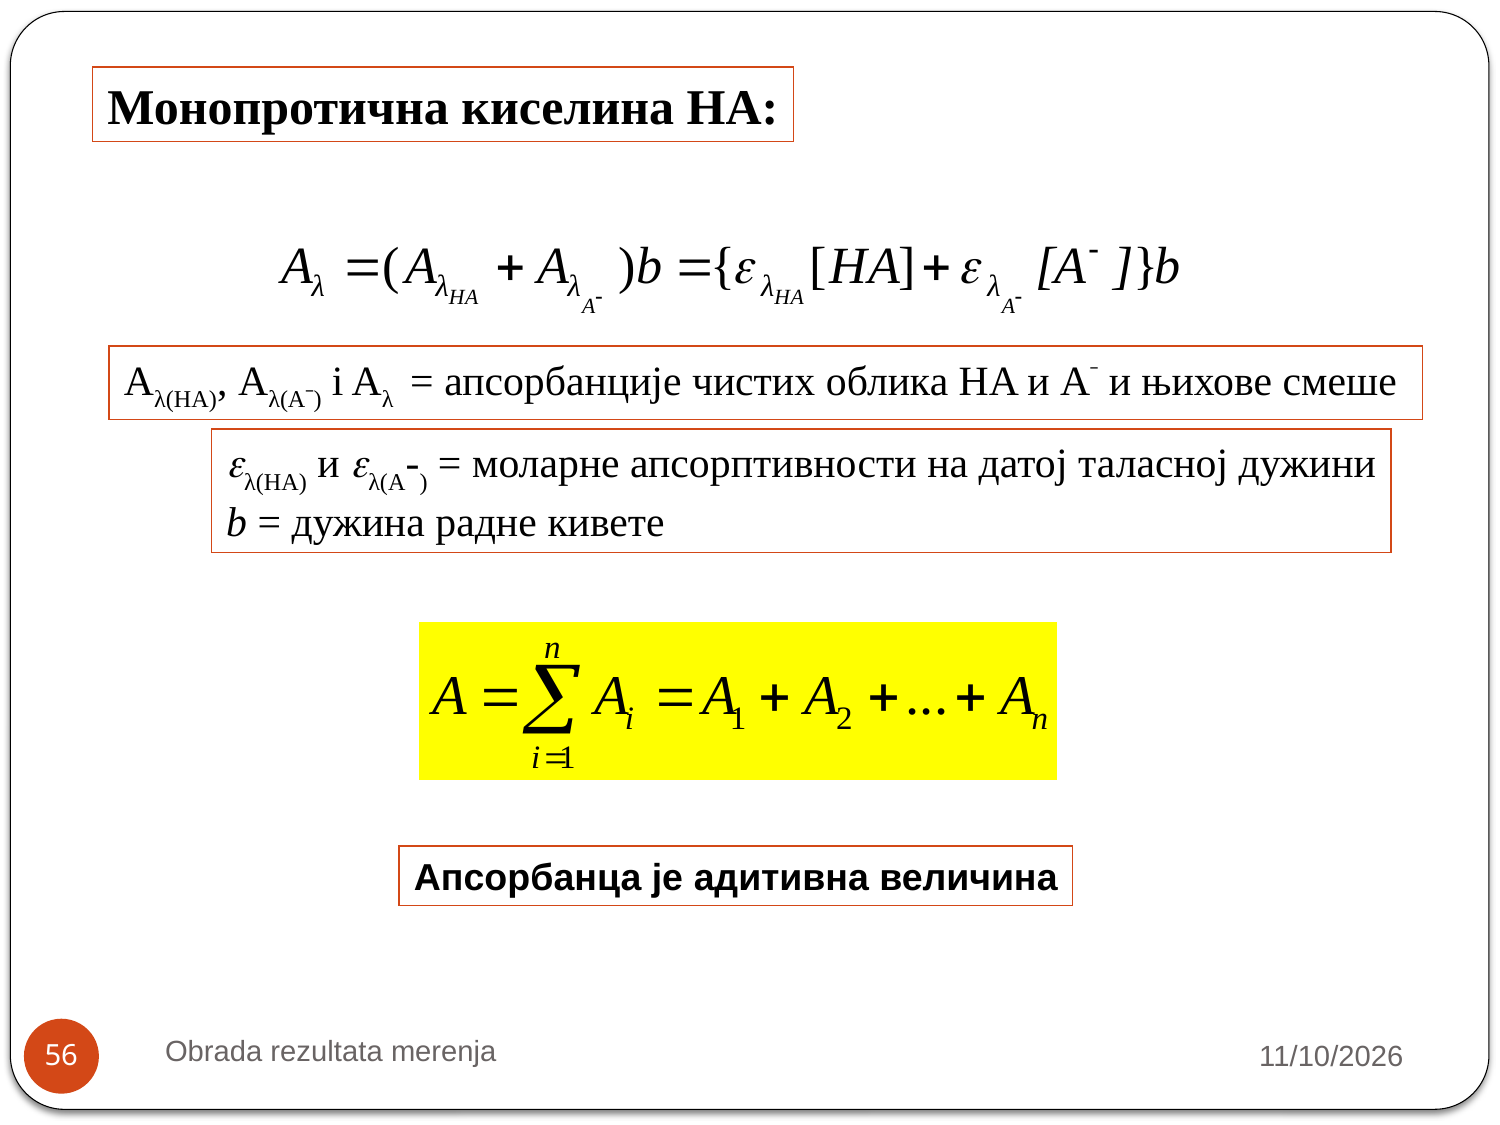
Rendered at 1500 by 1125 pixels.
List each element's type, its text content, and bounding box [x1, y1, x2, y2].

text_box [419, 621, 1057, 781]
text_box λ(HA) и λ(A-) = моларне апсорптивности на датој таласној дужини b = дужина радне кивете [211, 428, 1391, 553]
slide_number 56 [23, 1018, 99, 1094]
text_box Апсорбанца је адитивна величина [399, 846, 1073, 906]
text_box Aλ(HA), Aλ(Aˉ) i Aλ = апсорбанције чистих облика HA и Aˉ и њихове смеше [109, 346, 1423, 420]
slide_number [1012, 1015, 1419, 1094]
footer Obrada rezultata merenja [150, 1012, 800, 1088]
text_box Монопротична киселина HA: [92, 66, 794, 142]
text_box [269, 226, 1189, 324]
